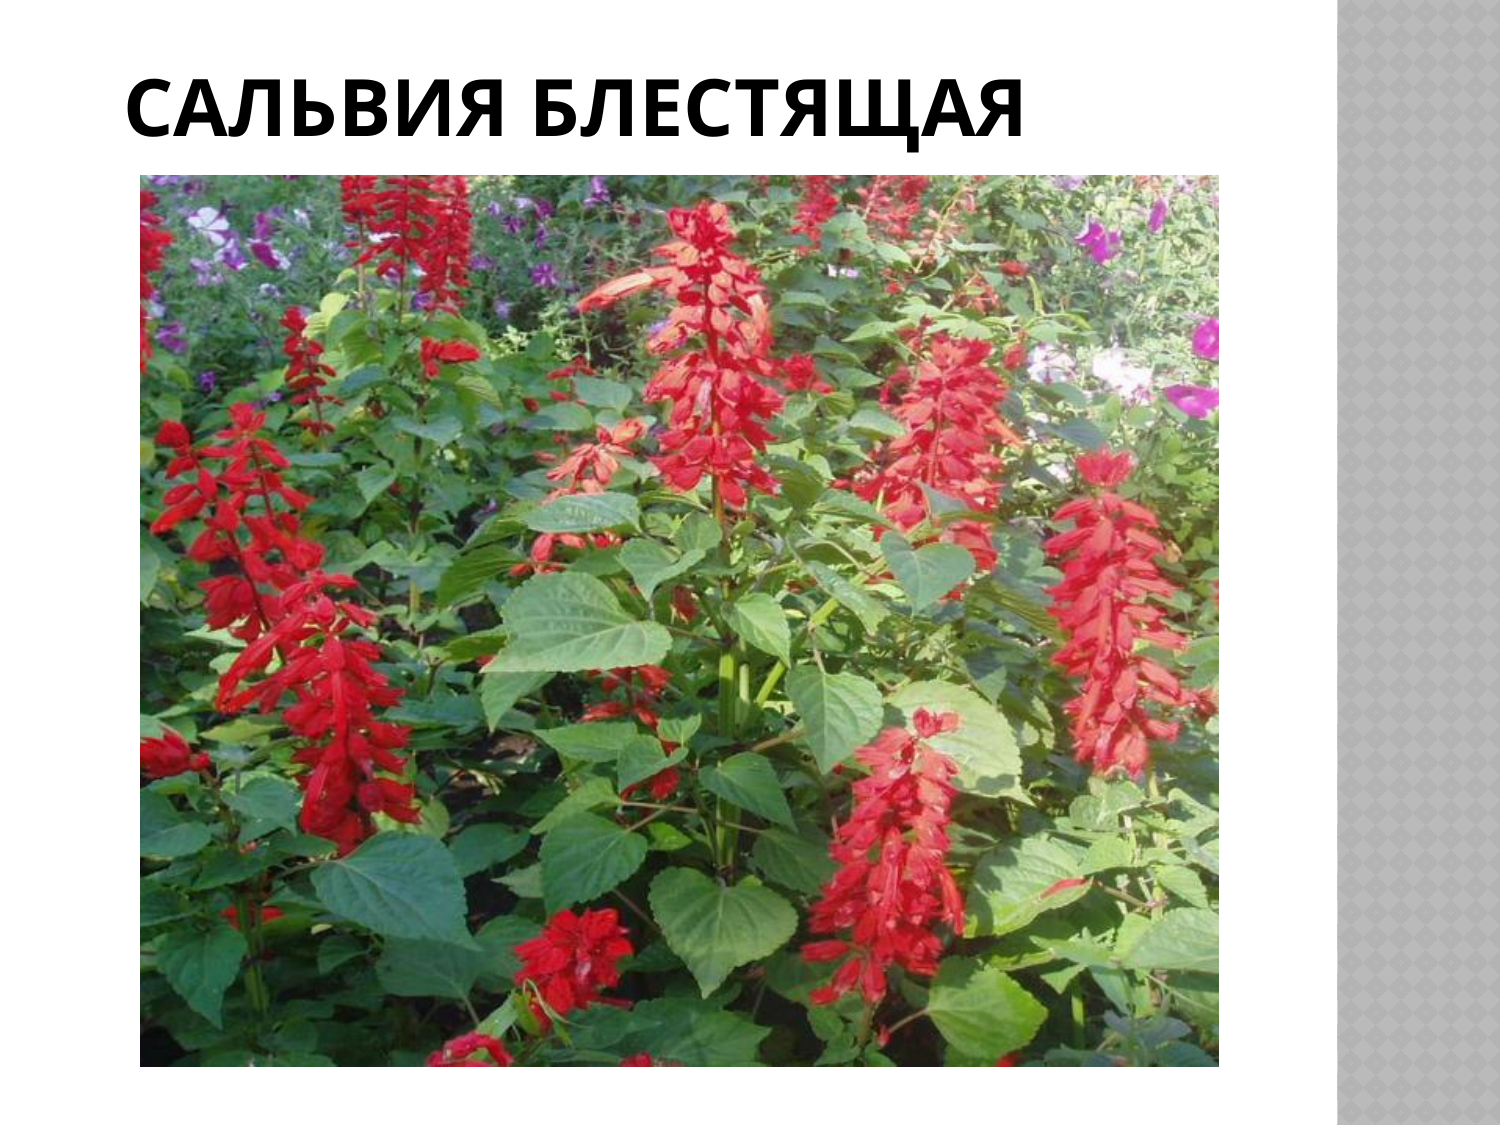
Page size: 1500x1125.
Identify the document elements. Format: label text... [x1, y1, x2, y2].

title Сальвия блестящая [75, 52, 1263, 153]
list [140, 175, 1220, 1067]
